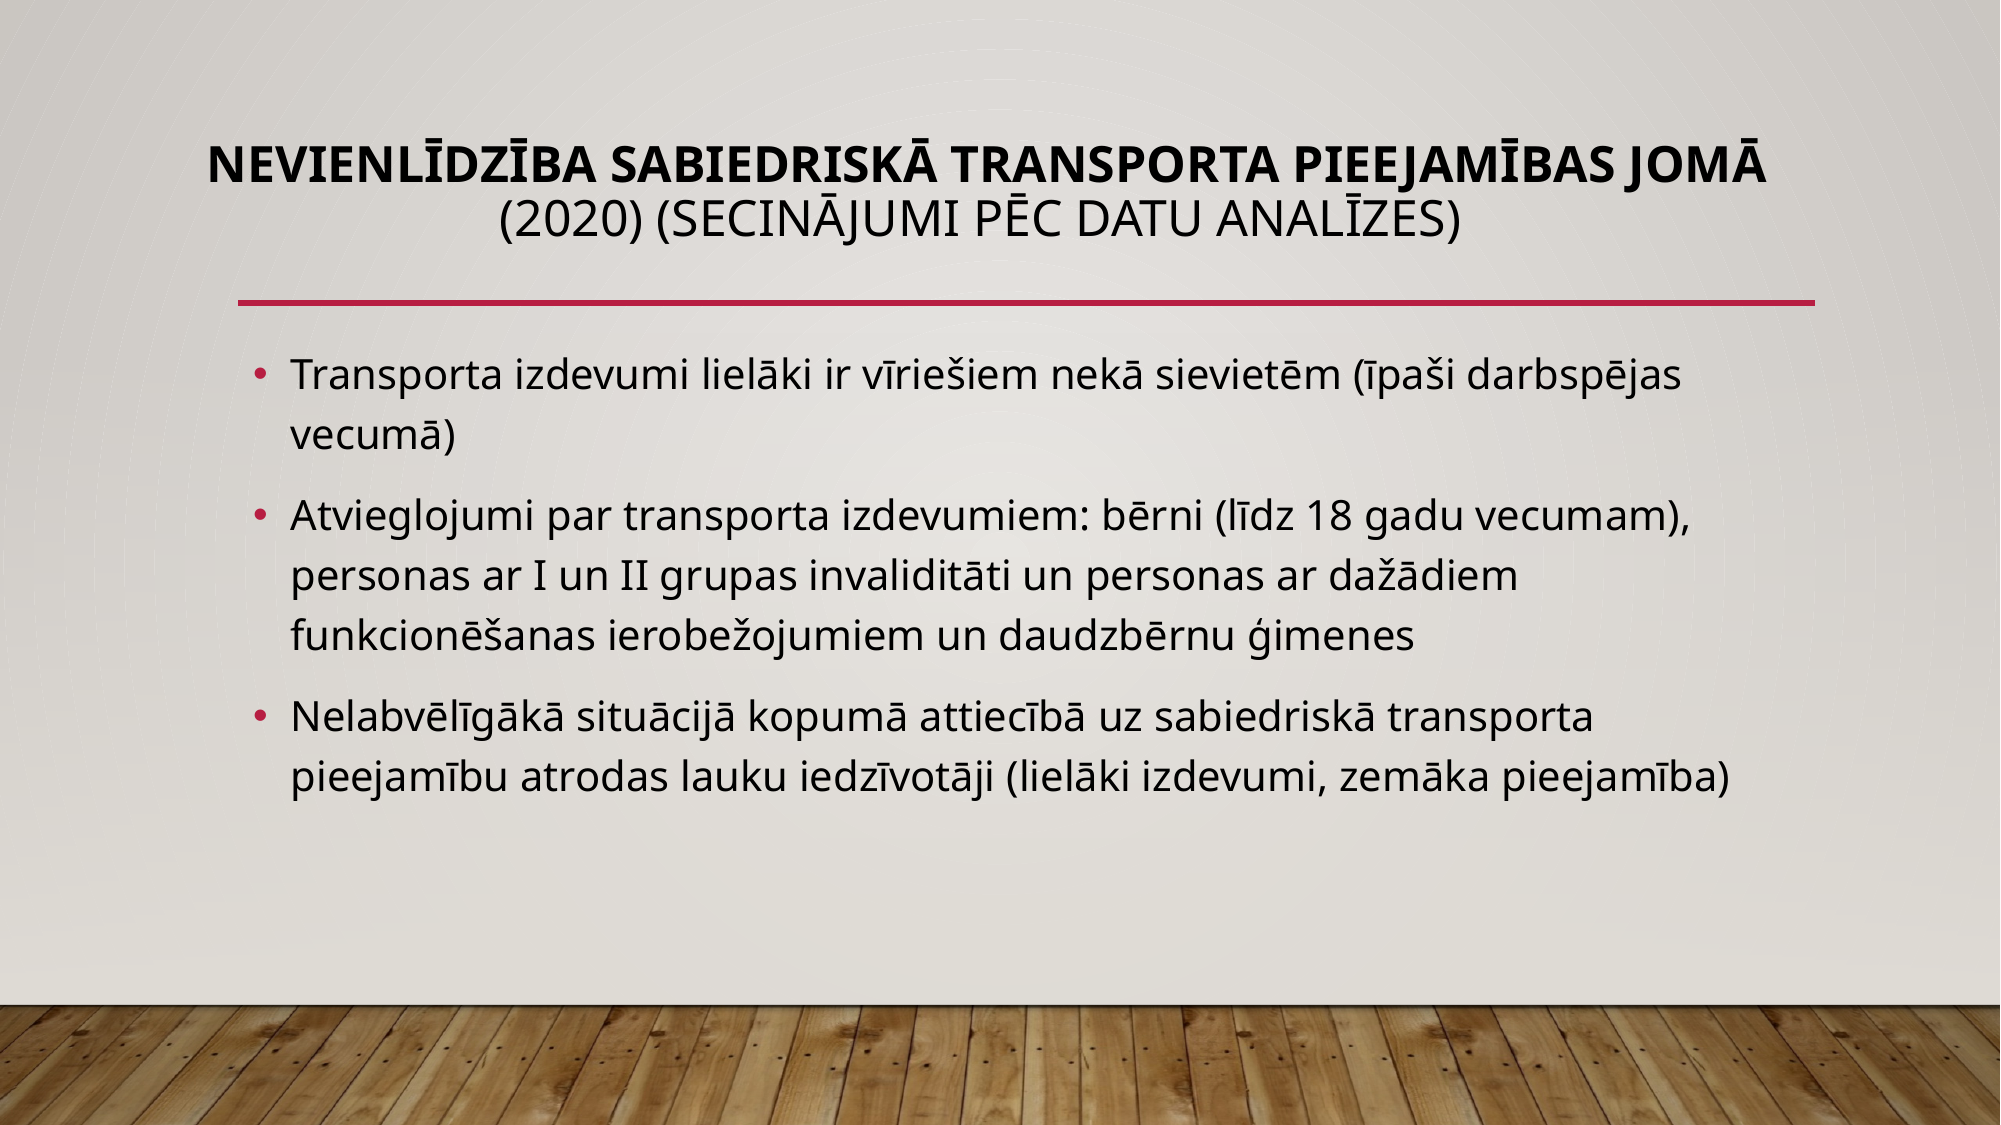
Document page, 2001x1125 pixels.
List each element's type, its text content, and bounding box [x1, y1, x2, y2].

title nevienlīdzība sabiedriskā transporta pieejamības jomā (2020) (secinājumi pēc datu analīzes) [160, 131, 1814, 305]
picture [0, 1005, 2000, 1125]
list Transporta izdevumi lielāki ir vīriešiem nekā sievietēm (īpaši darbspējas vecumā) Atvieglojumi par transporta izdevumiem: bērni (līdz 18 gadu vecumam), personas ar I un II grupas invaliditāti un personas ar dažādiem funkcionēšanas ierobežojumiem un daudzbērnu ģimenes Nelabvēlīgākā situācijā kopumā attiecībā uz sabiedriskā transporta pieejamību atrodas lauku iedzīvotāji (lielāki izdevumi, zemāka pieejamība) [238, 330, 1814, 897]
